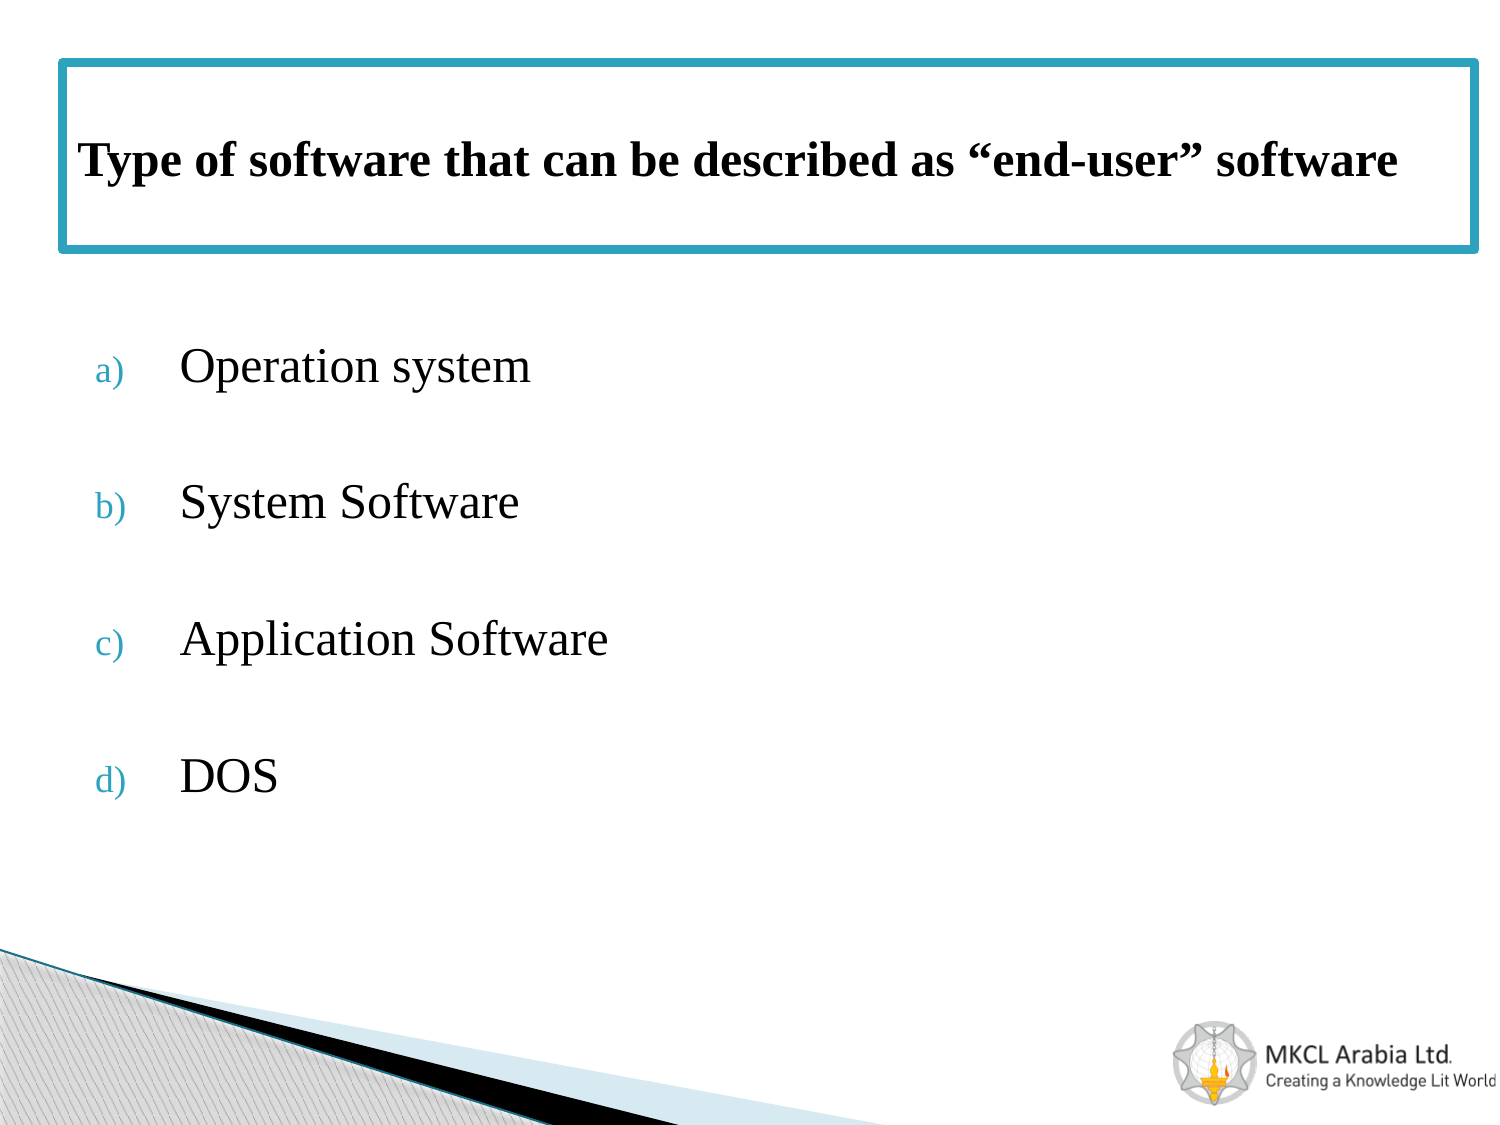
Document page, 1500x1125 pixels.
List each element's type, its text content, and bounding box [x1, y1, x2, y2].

picture [1172, 1021, 1496, 1106]
list Operation system System Software Application Software DOS [62, 324, 1413, 1068]
title Type of software that can be described as “end-user” software [58, 58, 1479, 254]
